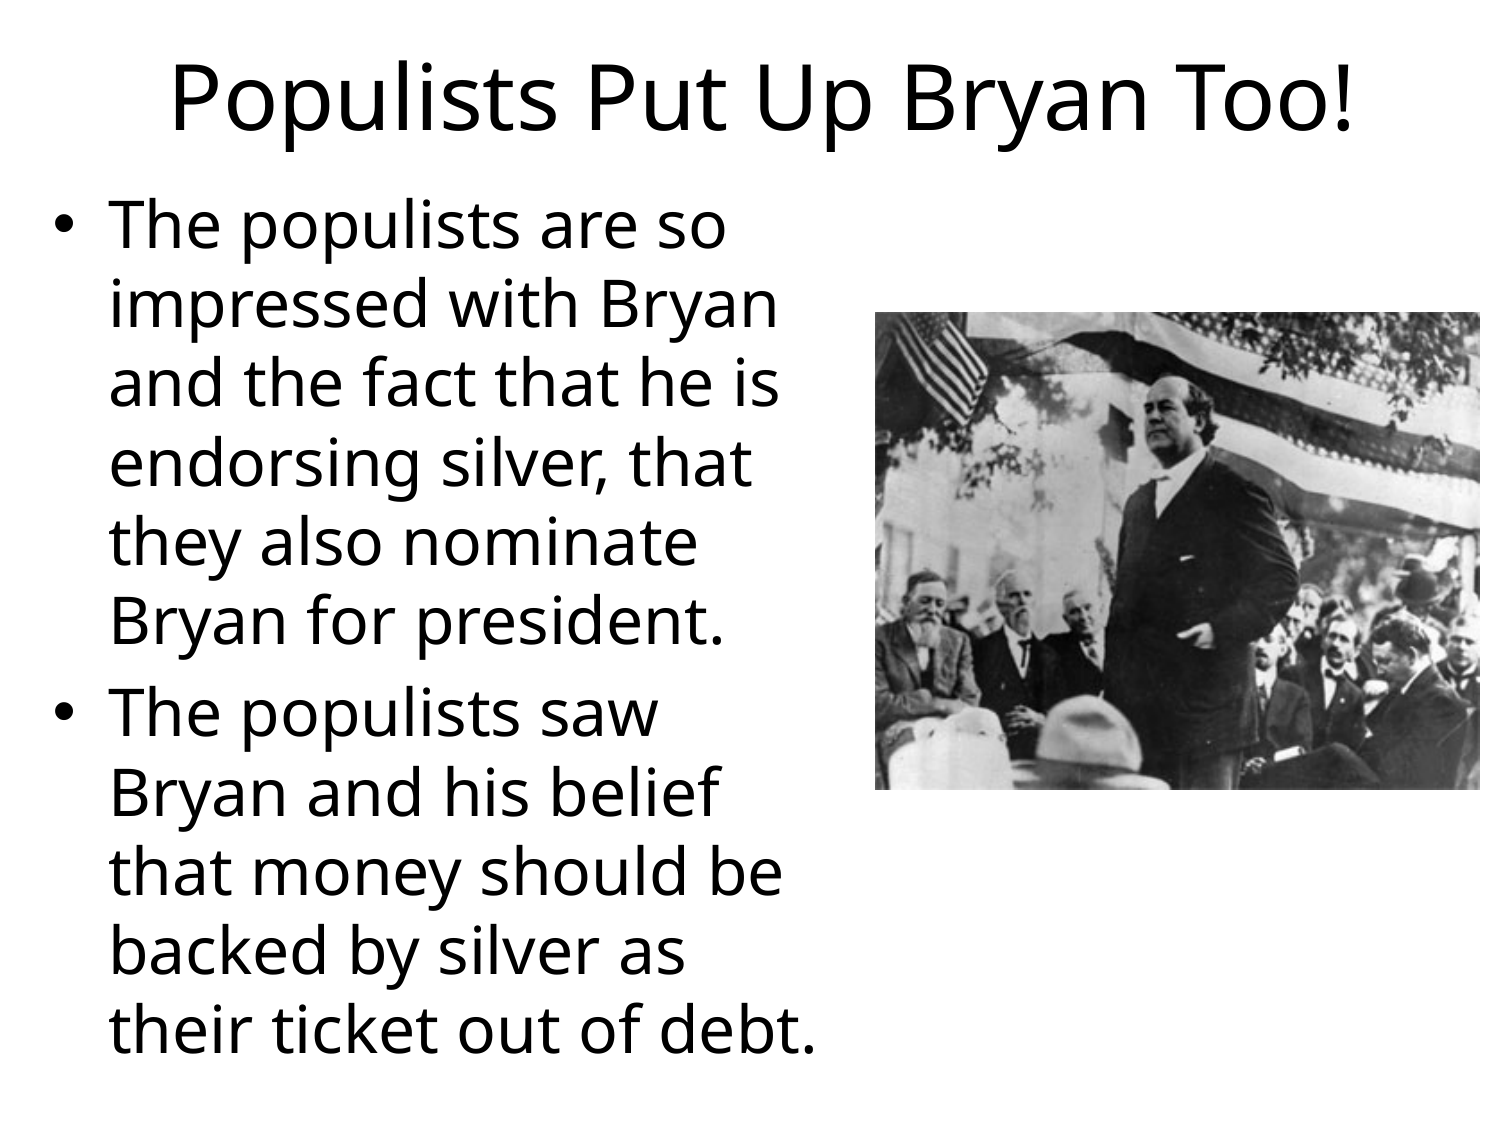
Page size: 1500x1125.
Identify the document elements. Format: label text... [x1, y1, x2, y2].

list The populists are so impressed with Bryan and the fact that he is endorsing silver, that they also nominate Bryan for president. The populists saw Bryan and his belief that money should be backed by silver as their ticket out of debt. [37, 174, 863, 1075]
picture [874, 312, 1480, 790]
title Populists Put Up Bryan Too! [87, 0, 1438, 188]
